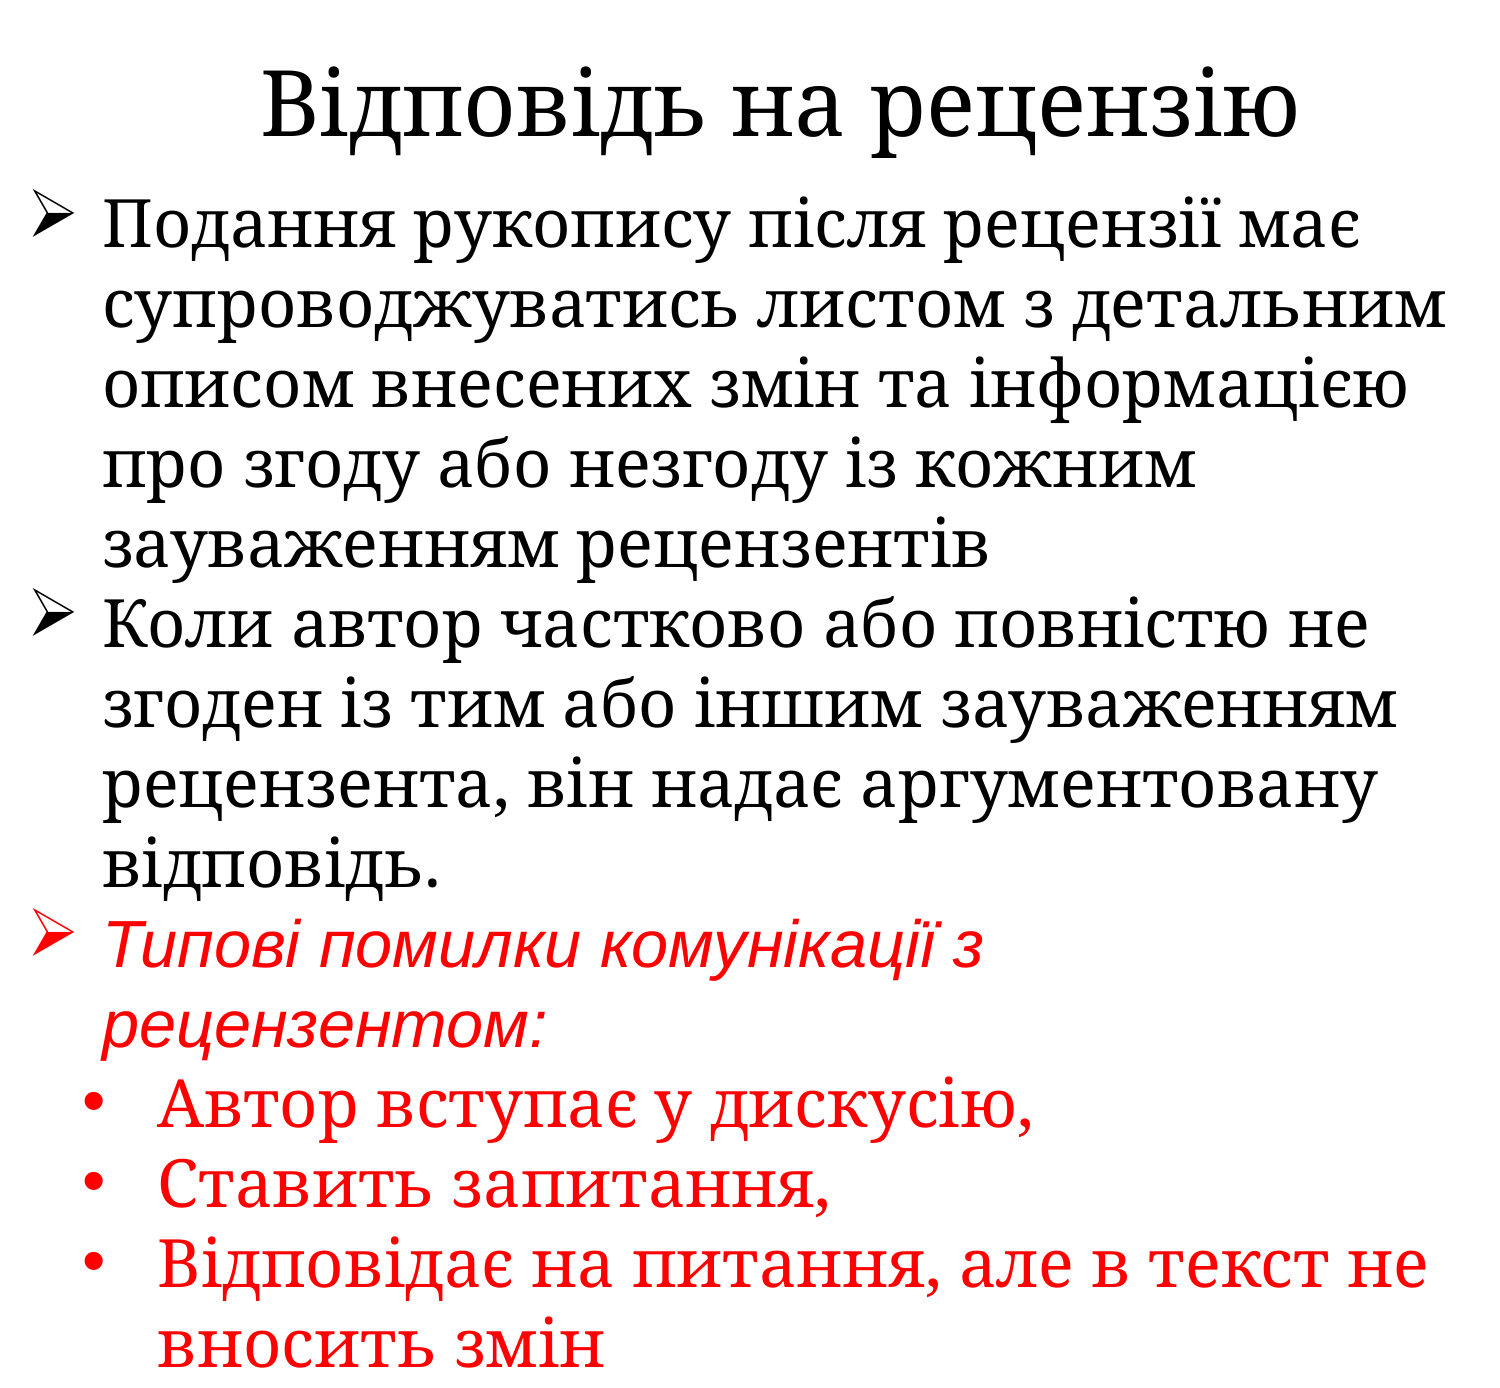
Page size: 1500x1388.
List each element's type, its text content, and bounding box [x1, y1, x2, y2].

text_box Подання рукопису після рецензії має супроводжуватись листом з детальним описом внесених змін та інформацією про згоду або незгоду із кожним зауваженням рецензентів Коли автор частково або повністю не згоден із тим або іншим зауваженням рецензента, він надає аргументовану відповідь. Типові помилки комунікації з рецензентом: Автор вступає у дискусію, Ставить запитання, Відповідає на питання, але в текст не вносить змін [24, 181, 1450, 1381]
title Відповідь на рецензію [0, 5, 1475, 277]
